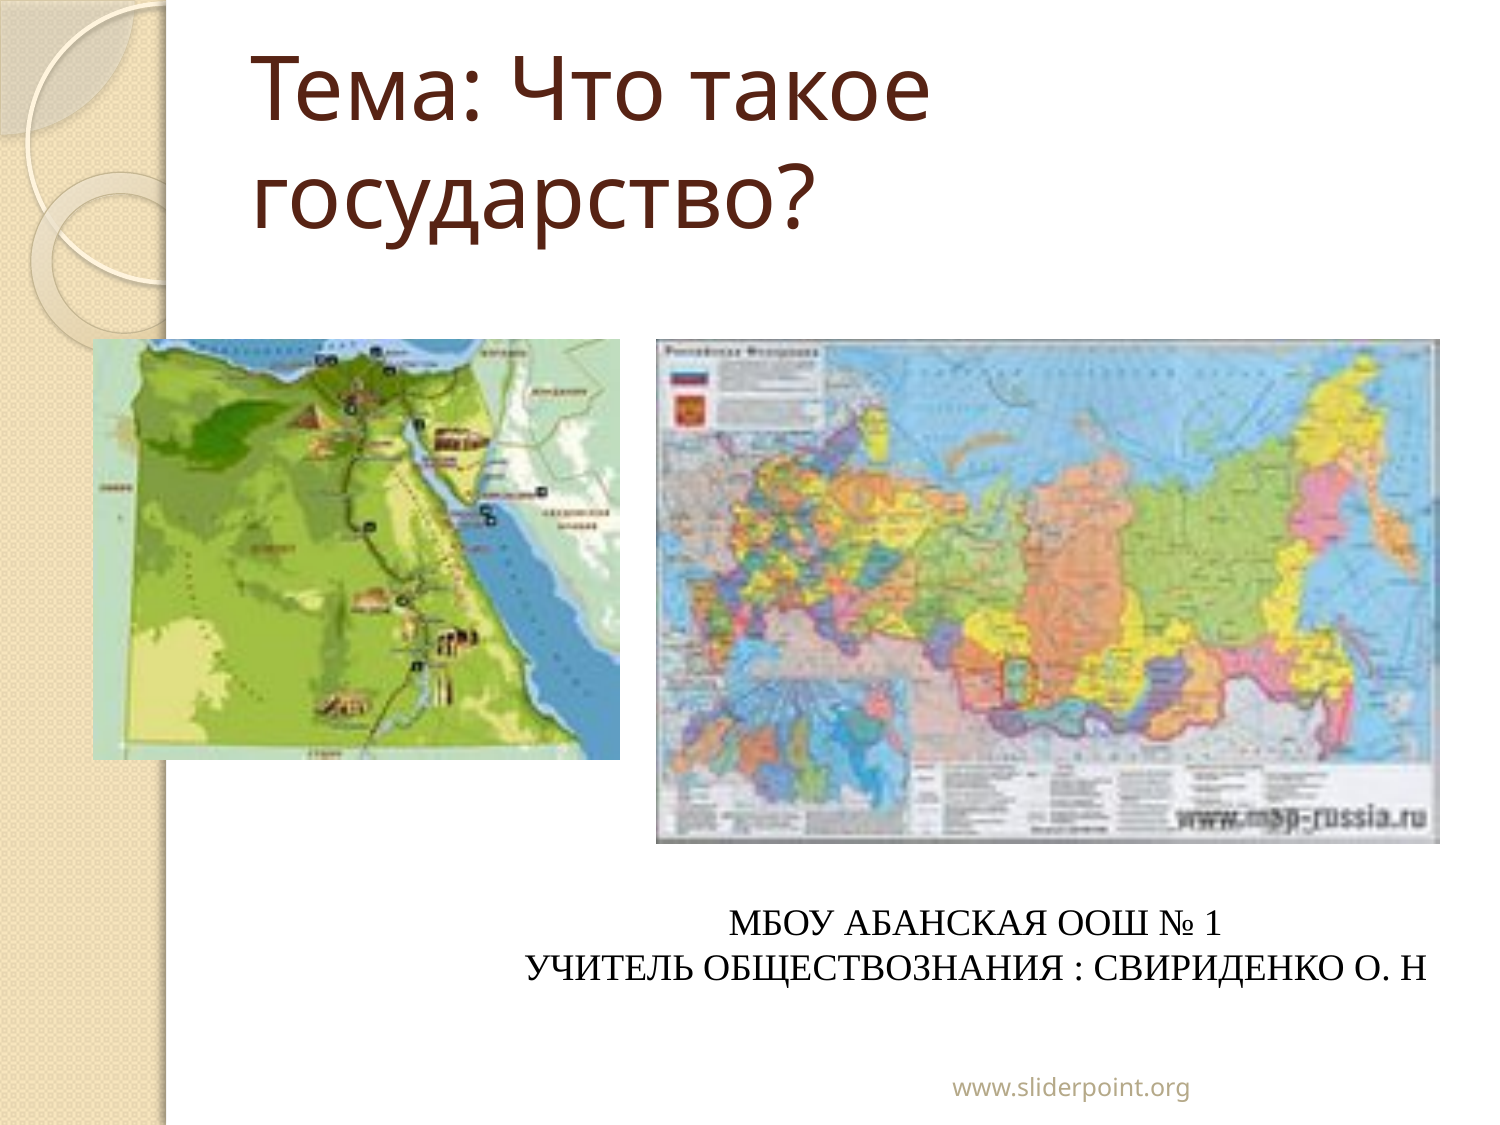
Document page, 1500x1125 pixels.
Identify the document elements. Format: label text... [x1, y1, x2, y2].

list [93, 339, 620, 760]
footer www.sliderpoint.org [937, 1034, 1413, 1113]
picture [655, 339, 1440, 844]
text_box МБОУ АБАНСКАЯ ООШ № 1 УЧИТЕЛЬ ОБЩЕСТВОЗНАНИЯ : СВИРИДЕНКО О. Н [508, 890, 1443, 996]
title Тема: Что такое государство? [235, 45, 1466, 233]
